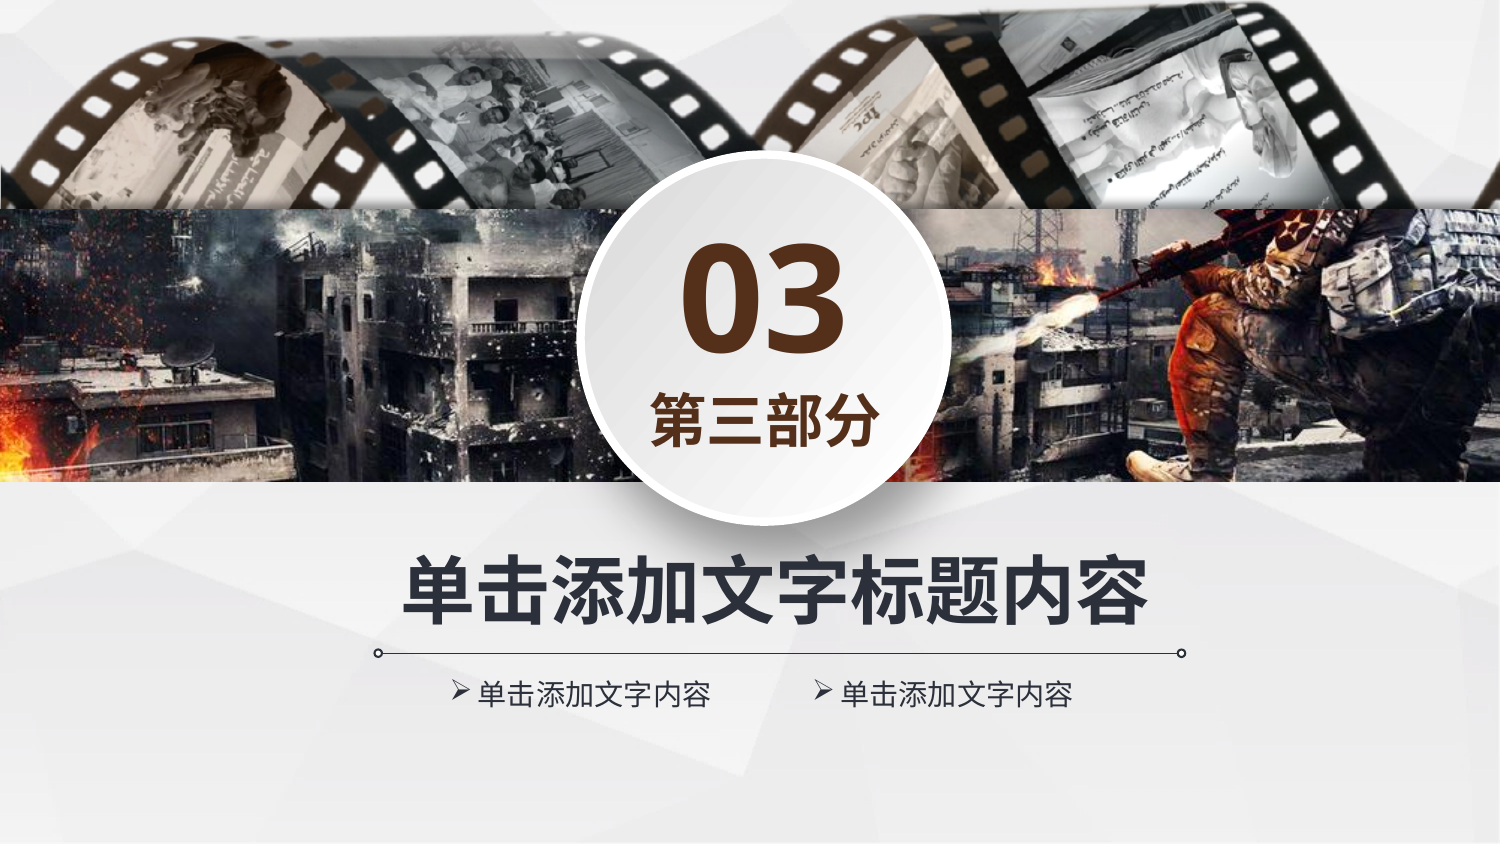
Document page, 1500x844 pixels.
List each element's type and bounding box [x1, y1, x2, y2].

text_box [374, 649, 1186, 658]
picture [0, 0, 1500, 844]
